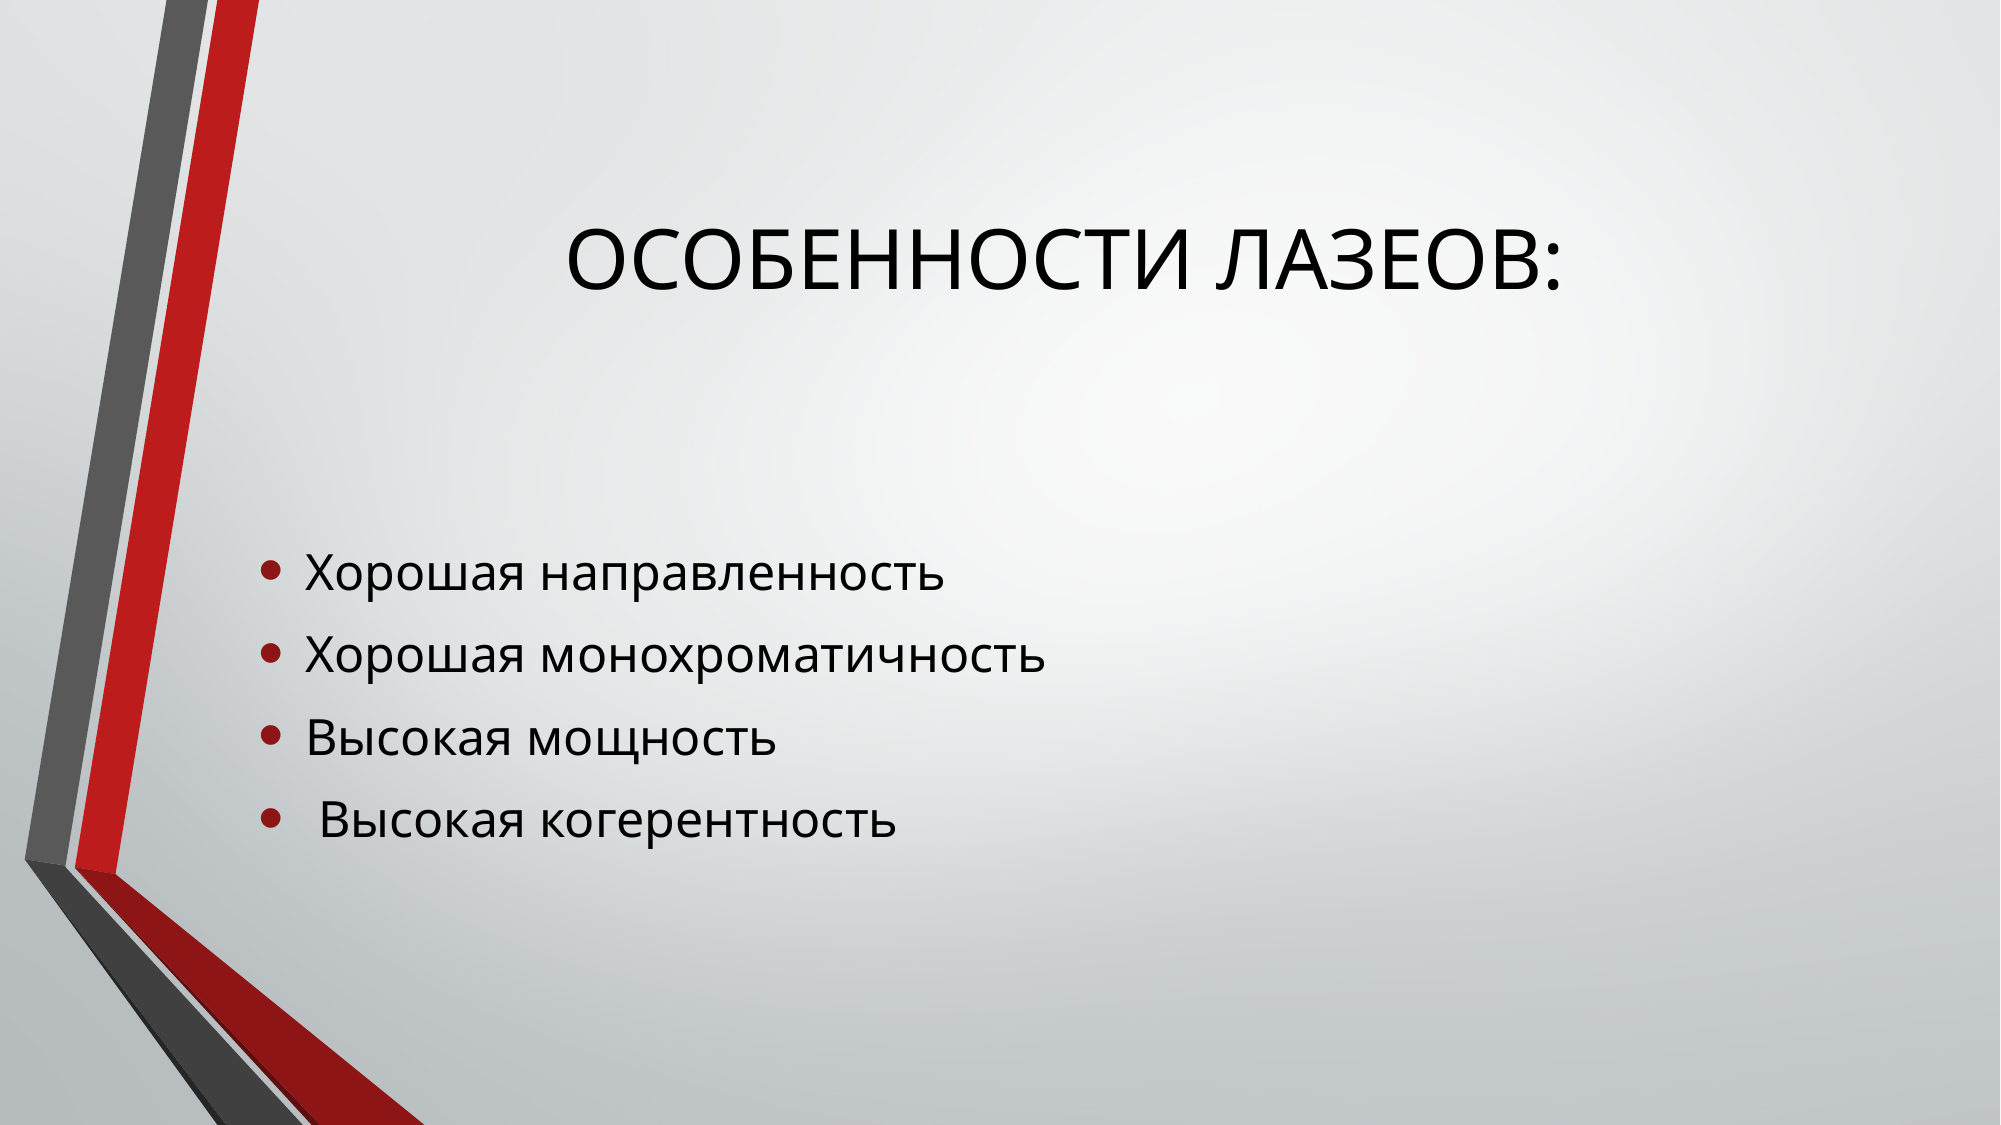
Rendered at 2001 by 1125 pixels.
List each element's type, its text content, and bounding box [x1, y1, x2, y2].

title ОСОБЕННОСТИ ЛАЗЕОВ: [243, 112, 1887, 400]
list Хорошая направленность Хорошая монохроматичность Высокая мощность Высокая когерентность [243, 437, 1887, 950]
